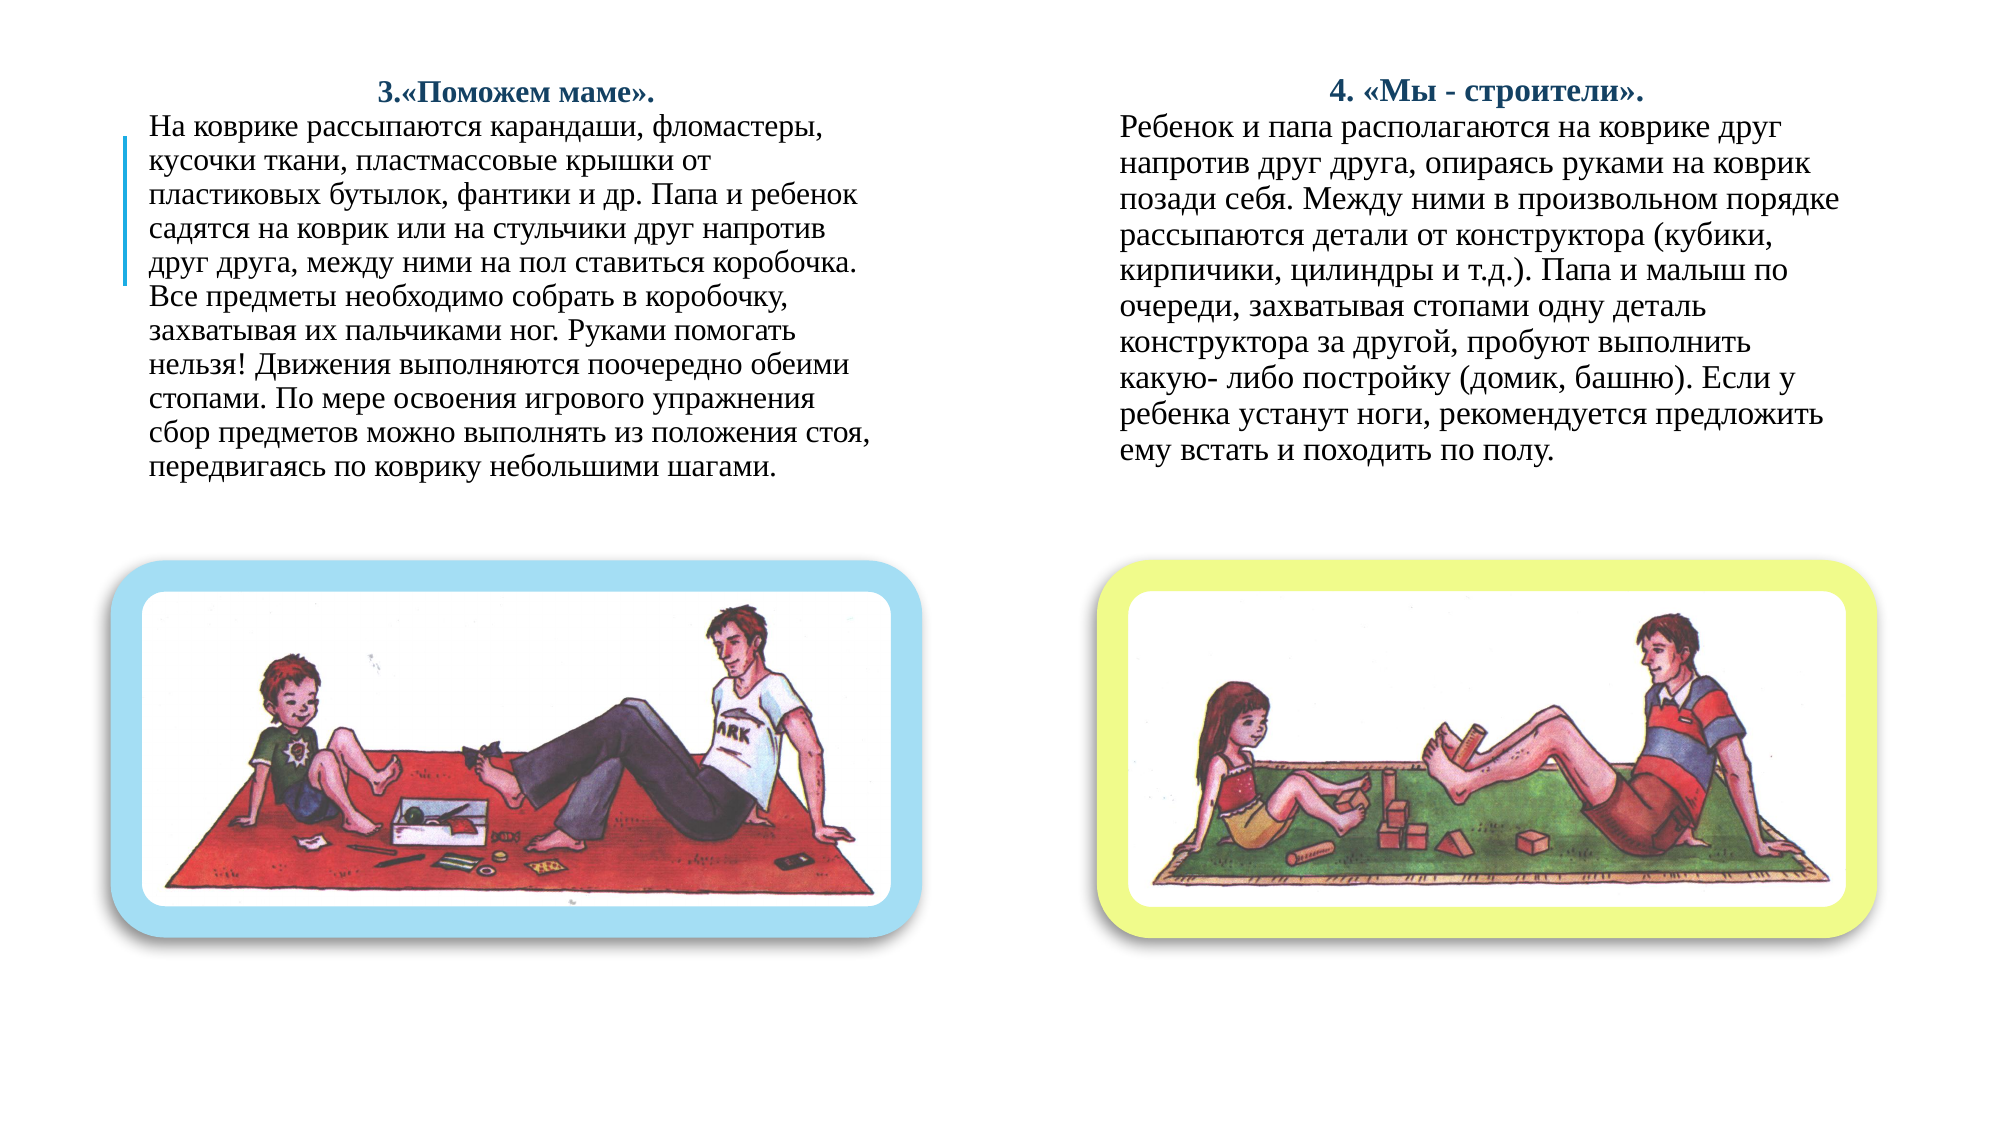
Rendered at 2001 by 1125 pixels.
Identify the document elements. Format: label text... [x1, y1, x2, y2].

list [1112, 575, 1862, 923]
list 3.«Поможем маме». На коврике рассыпаются карандаши, фломастеры, кусочки ткани, пластмассовые крышки от пластиковых бутылок, фантики и др. Папа и ребенок садятся на коврик или на стульчики друг напротив друг друга, между ними на пол ставиться коробочка. Все предметы необходимо собрать в коробочку, захватывая их пальчиками ног. Руками помогать нельзя! Движения выполняются поочередно обеими стопами. По мере освоения игрового упражнения сбор предметов можно выполнять из положения стоя, передвигаясь по коврику небольшими шагами. [126, 64, 907, 495]
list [125, 575, 907, 923]
list 4. «Мы - строители». Ребенок и папа располагаются на коврике друг напротив друг друга, опираясь руками на коврик позади себя. Между ними в произвольном порядке рассыпаются детали от конструктора (кубики, кирпичики, цилиндры и т.д.). Папа и малыш по очереди, захватывая стопами одну деталь конструктора за другой, пробуют выполнить какую- либо постройку (домик, башню). Если у ребенка устанут ноги, рекомендуется предложить ему встать и походить по полу. [1097, 64, 1878, 476]
